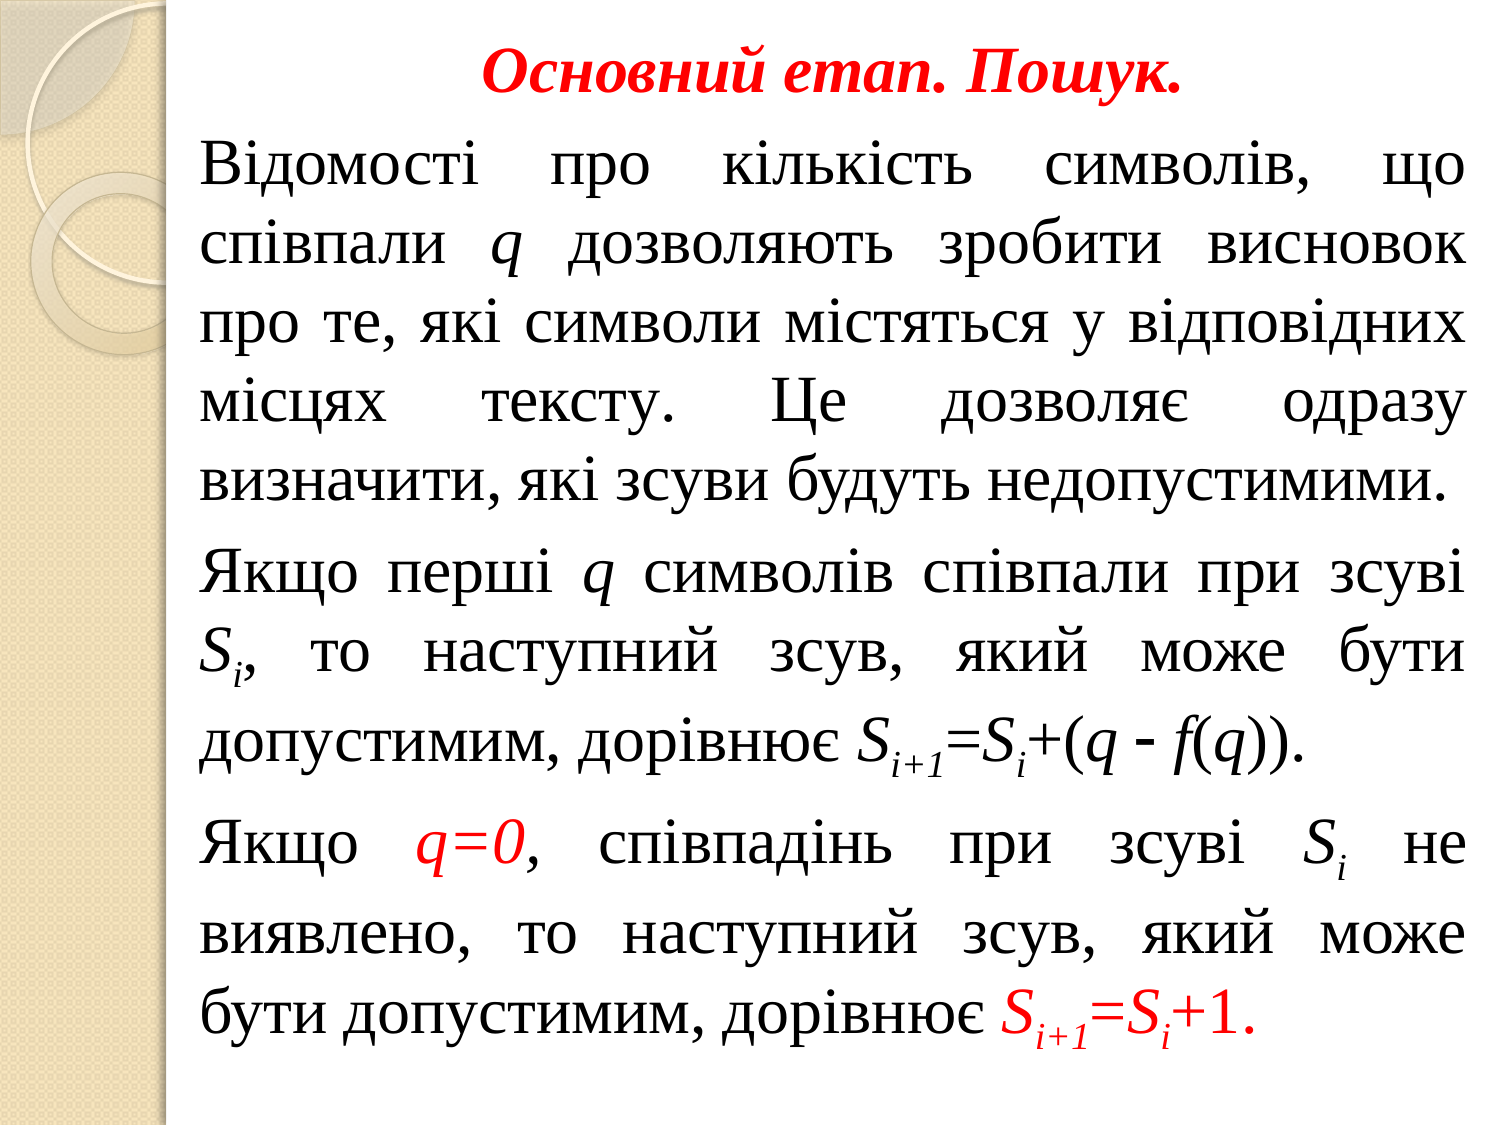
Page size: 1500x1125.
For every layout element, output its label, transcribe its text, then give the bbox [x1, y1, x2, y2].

list Основний етап. Пошук. Відомості про кількість символів, що співпали q дозволяють зробити висновок про те, які символи містяться у відповідних місцях тексту. Це дозволяє одразу визначити, які зсуви будуть недопустимими. Якщо перші q символів співпали при зсуві Si, то наступний зсув, який може бути допустимим, дорівнює Si+1=Si+(q  f(q)). Якщо q=0, співпадінь при зсуві Si не виявлено, то наступний зсув, який може бути допустимим, дорівнює Si+1=Si+1. [171, 19, 1483, 1106]
